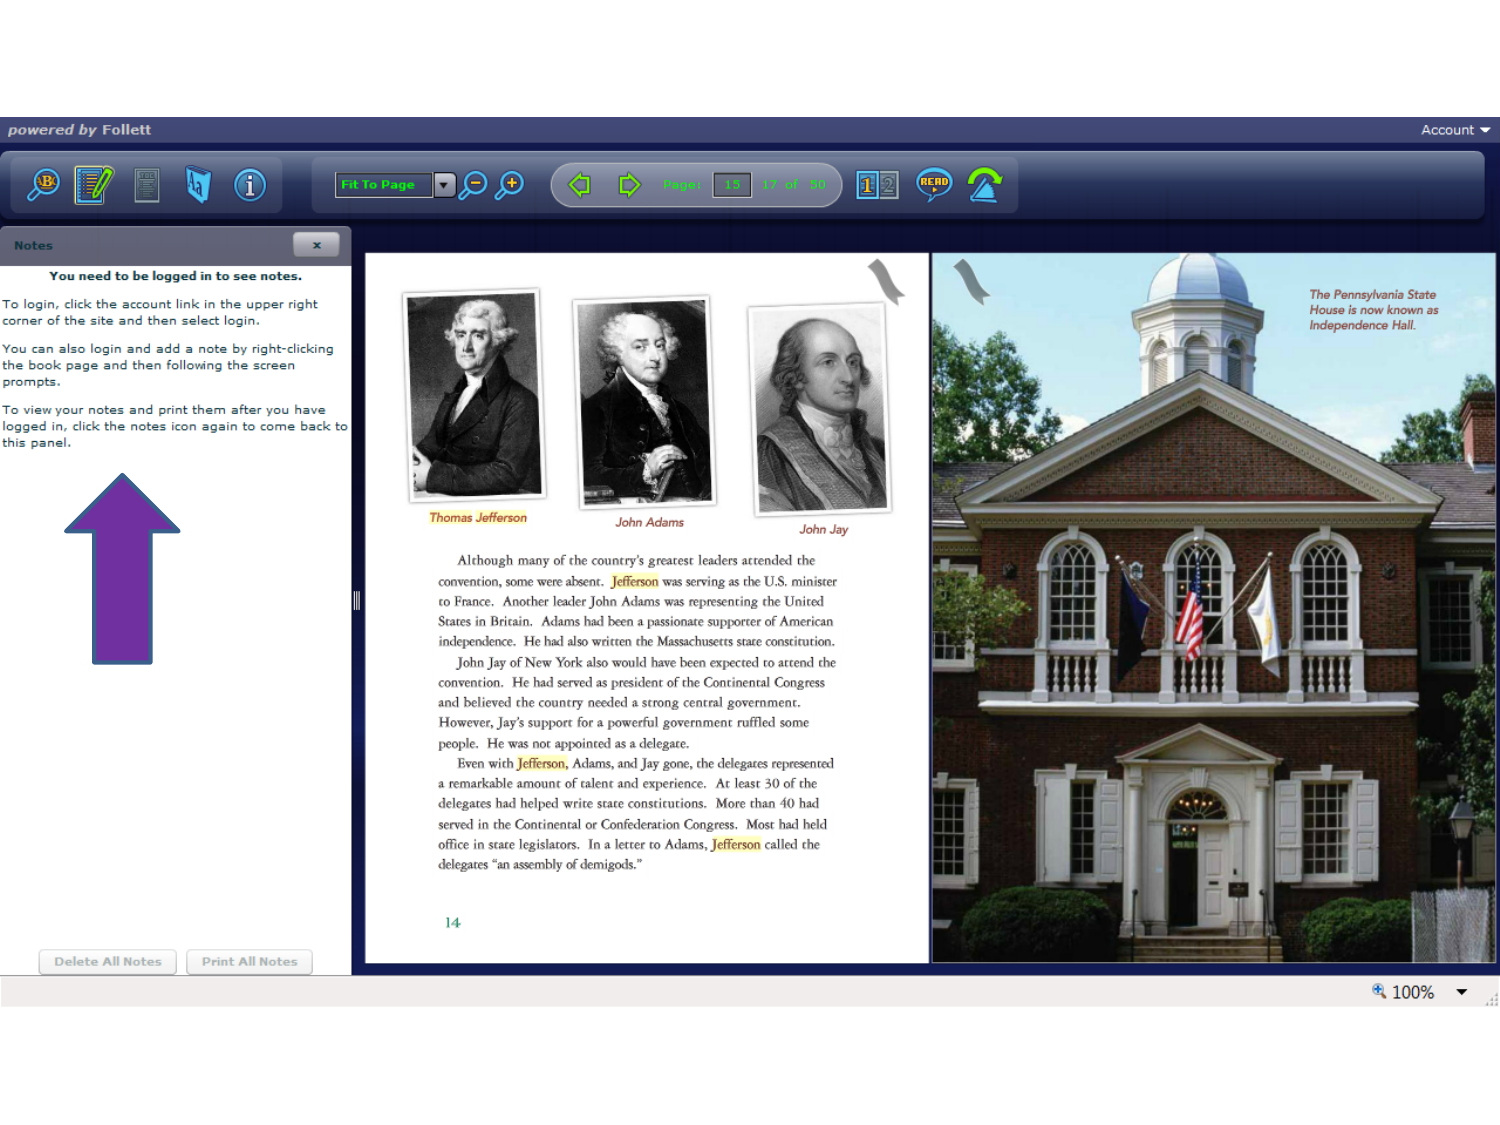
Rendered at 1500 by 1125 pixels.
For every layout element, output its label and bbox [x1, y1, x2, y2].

picture [0, 117, 1500, 1008]
